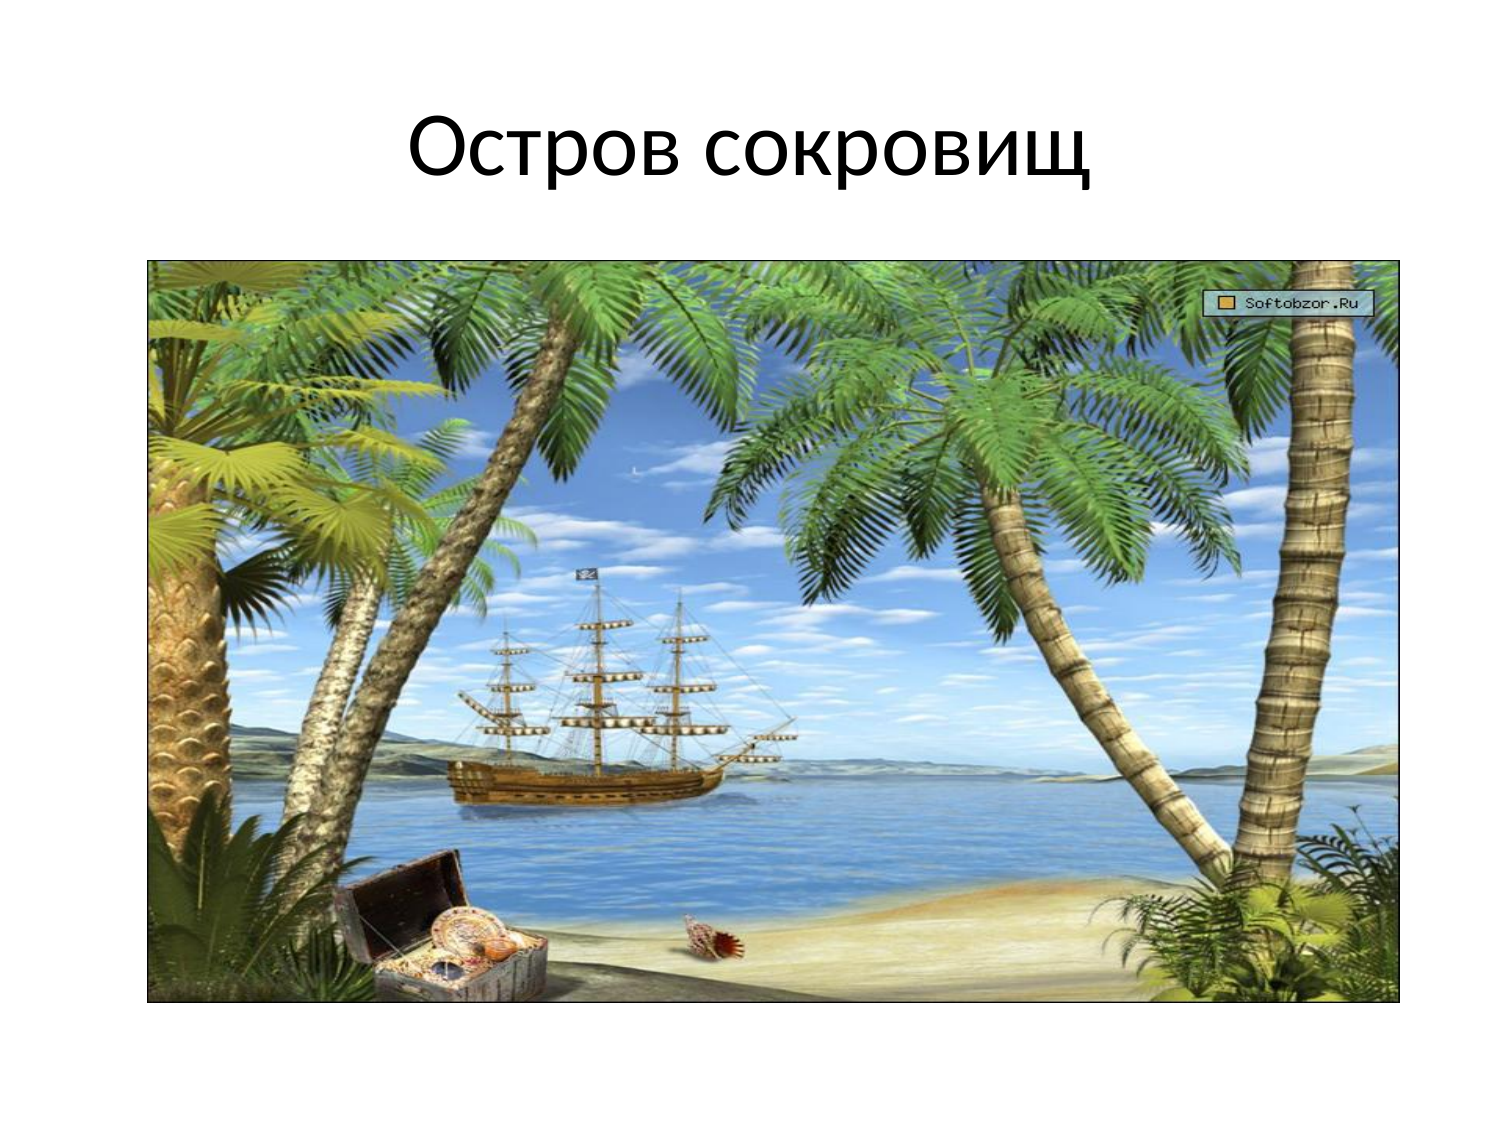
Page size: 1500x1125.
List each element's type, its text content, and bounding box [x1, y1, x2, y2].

title Остров сокровищ [75, 45, 1425, 233]
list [147, 259, 1400, 1003]
